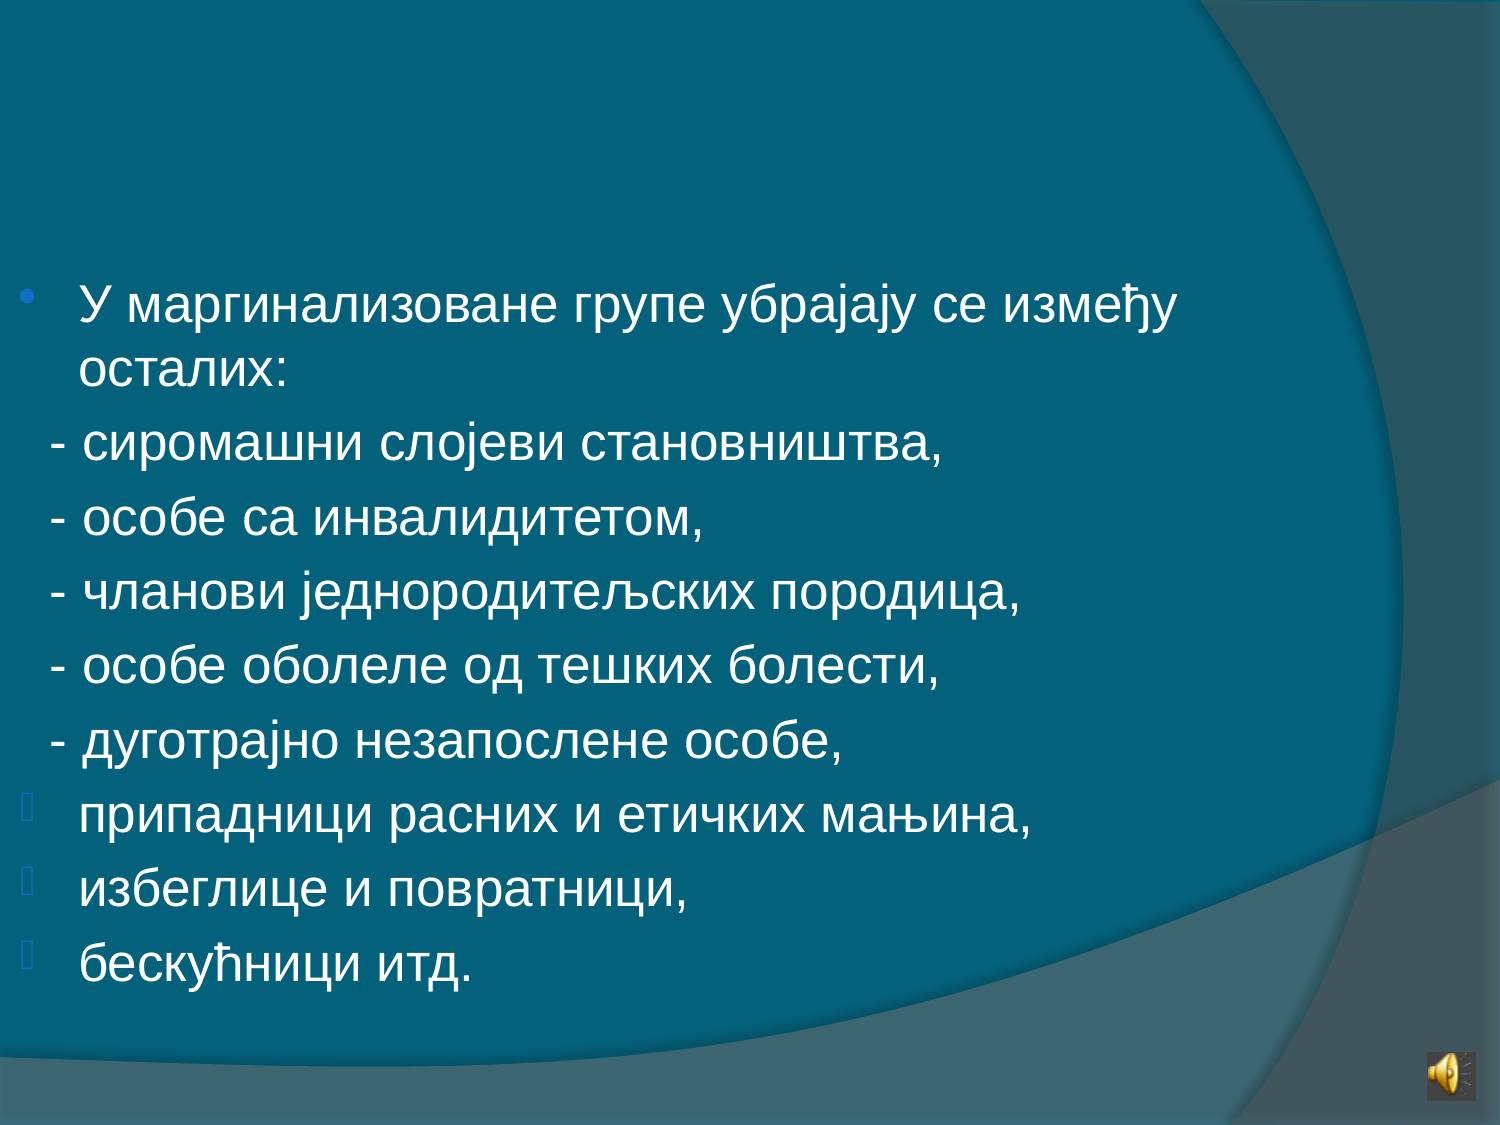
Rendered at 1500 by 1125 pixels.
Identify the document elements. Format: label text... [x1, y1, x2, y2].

picture [1426, 1051, 1477, 1102]
list У маргинализоване групе убрајају се између осталих: - сиромашни слојеви становништва, - особе са инвалидитетом, - чланови једнородитељских породица, - особе оболеле од тешких болести, - дуготрајно незапослене особе, припадници расних и етичких мањина, избеглице и повратници, бескућници итд. [0, 262, 1388, 1005]
